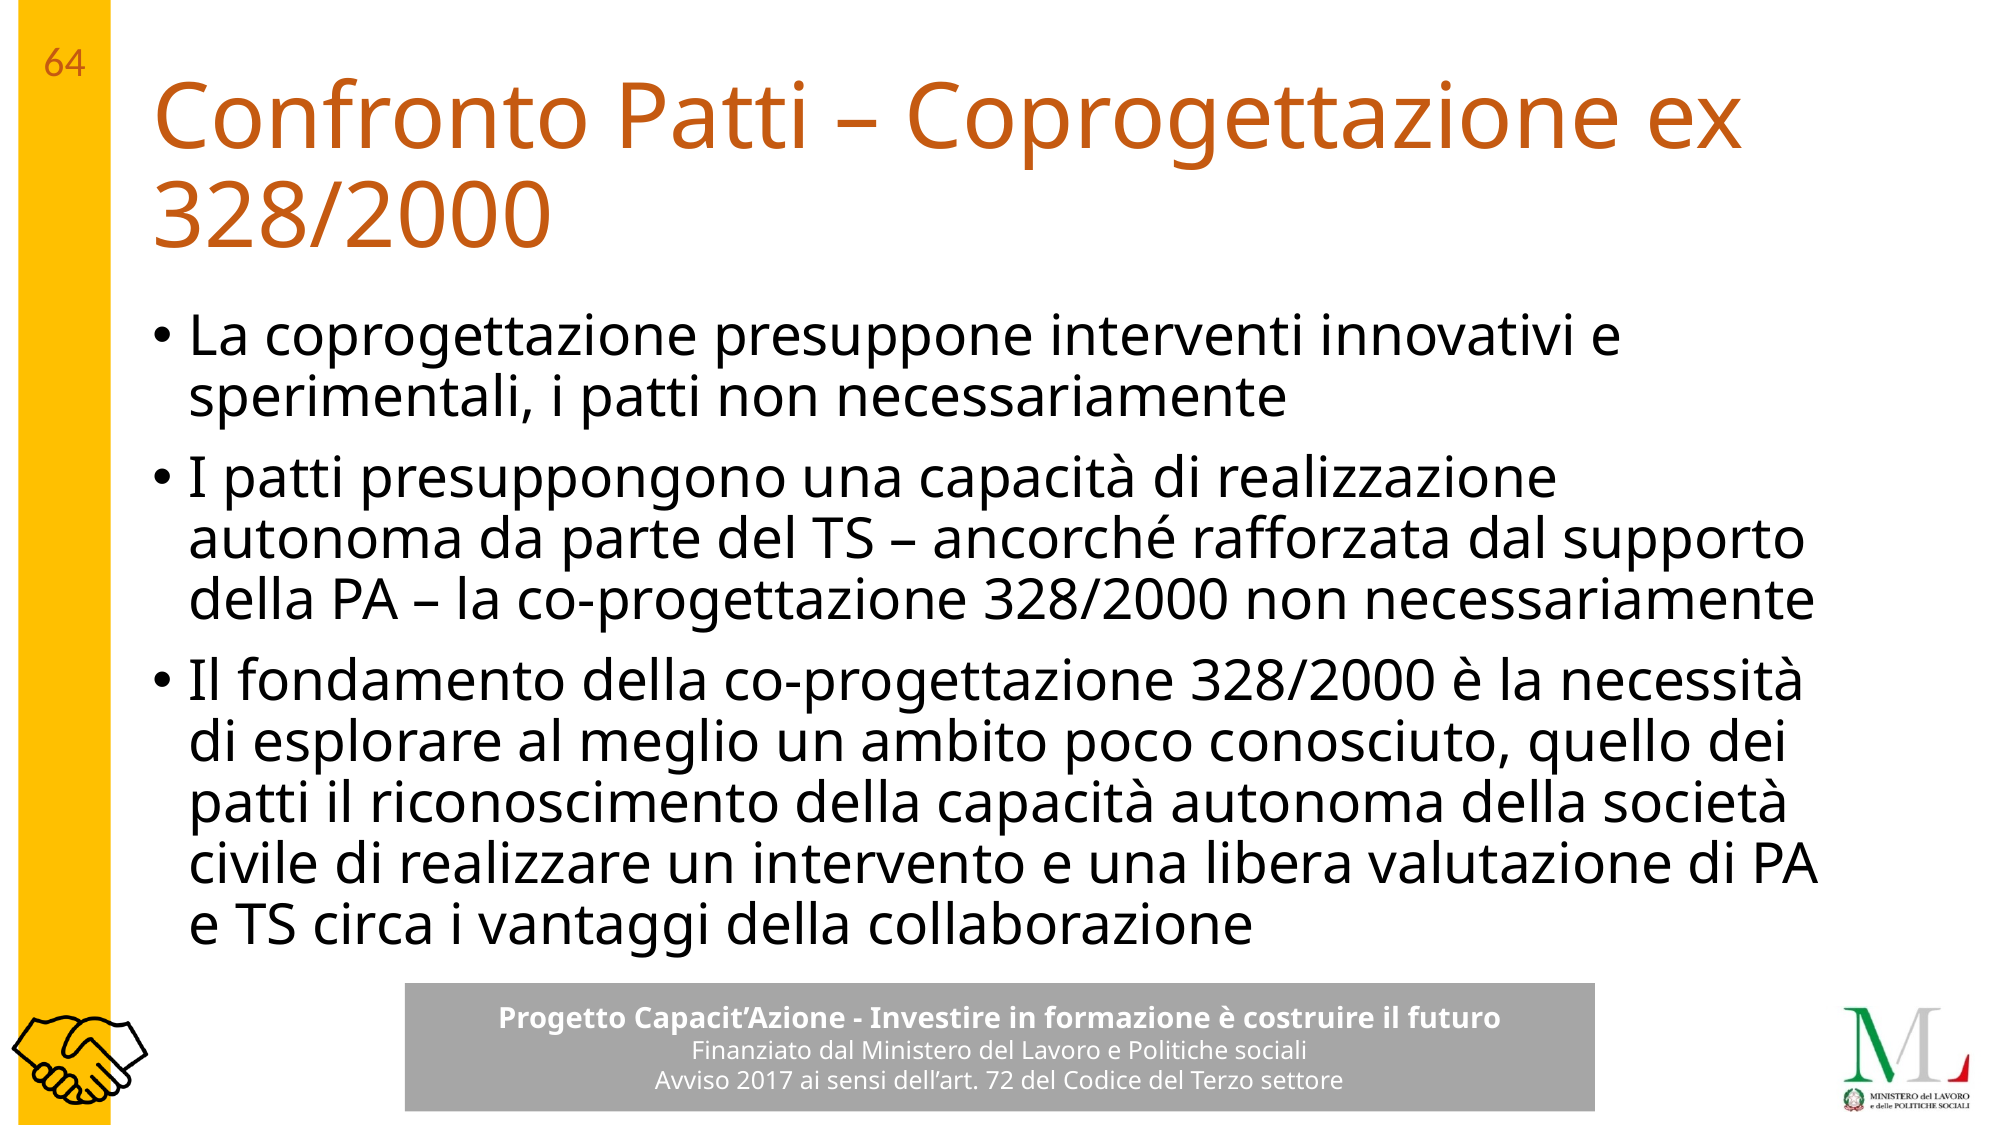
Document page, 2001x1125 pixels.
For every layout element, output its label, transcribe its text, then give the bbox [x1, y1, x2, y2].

slide_number 64 [1911, 1057, 1995, 1118]
picture [1826, 1006, 1987, 1112]
picture [10, 1009, 149, 1109]
list La coprogettazione presuppone interventi innovativi e sperimentali, i patti non necessariamente I patti presuppongono una capacità di realizzazione autonoma da parte del TS – ancorché rafforzata dal supporto della PA – la co-progettazione 328/2000 non necessariamente Il fondamento della co-progettazione 328/2000 è la necessità di esplorare al meglio un ambito poco conosciuto, quello dei patti il riconoscimento della capacità autonoma della società civile di realizzare un intervento e una libera valutazione di PA e TS circa i vantaggi della collaborazione [137, 299, 1863, 976]
title Confronto Patti – Coprogettazione ex 328/2000 [137, 59, 1934, 278]
